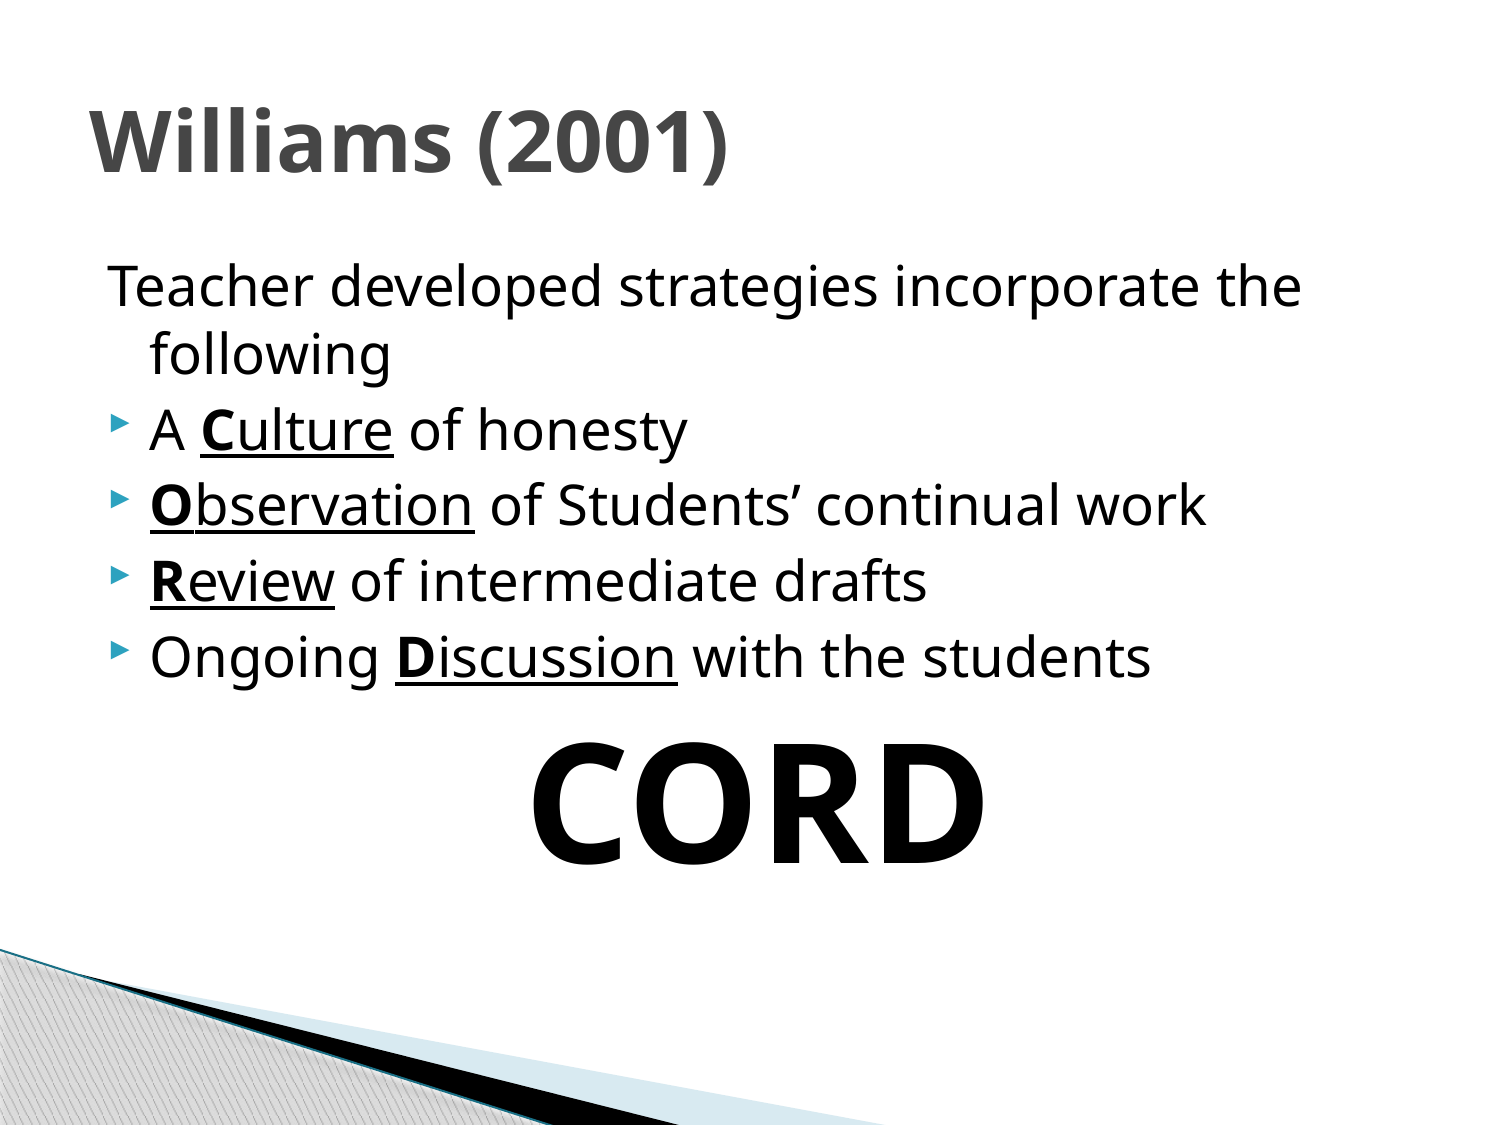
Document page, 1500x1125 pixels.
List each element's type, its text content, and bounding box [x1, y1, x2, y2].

title Williams (2001) [75, 45, 1425, 233]
list Teacher developed strategies incorporate the following A Culture of honesty Observation of Students’ continual work Review of intermediate drafts Ongoing Discussion with the students CORD [75, 243, 1425, 986]
